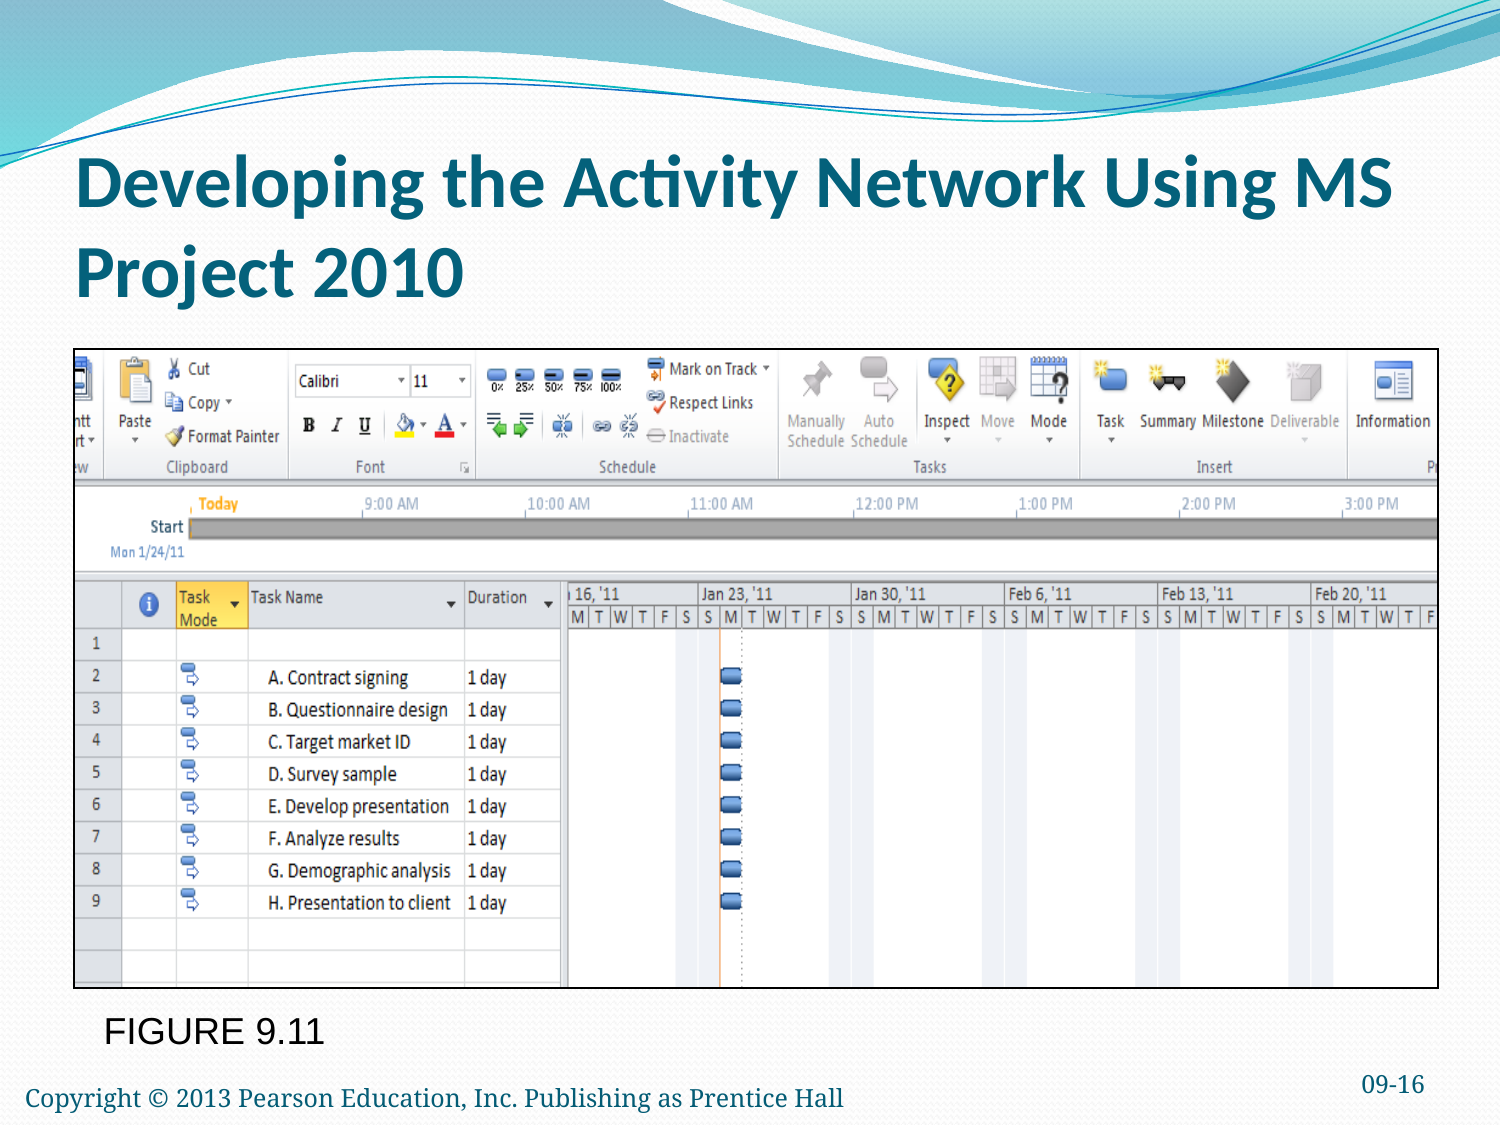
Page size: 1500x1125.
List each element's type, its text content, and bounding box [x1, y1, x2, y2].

text_box FIGURE 9.11 [88, 1001, 362, 1060]
picture [74, 349, 1438, 988]
slide_number 09-16 [1299, 1042, 1425, 1103]
text_box Copyright © 2013 Pearson Education, Inc. Publishing as Prentice Hall [24, 1074, 988, 1113]
title Developing the Activity Network Using MS Project 2010 [74, 124, 1438, 313]
